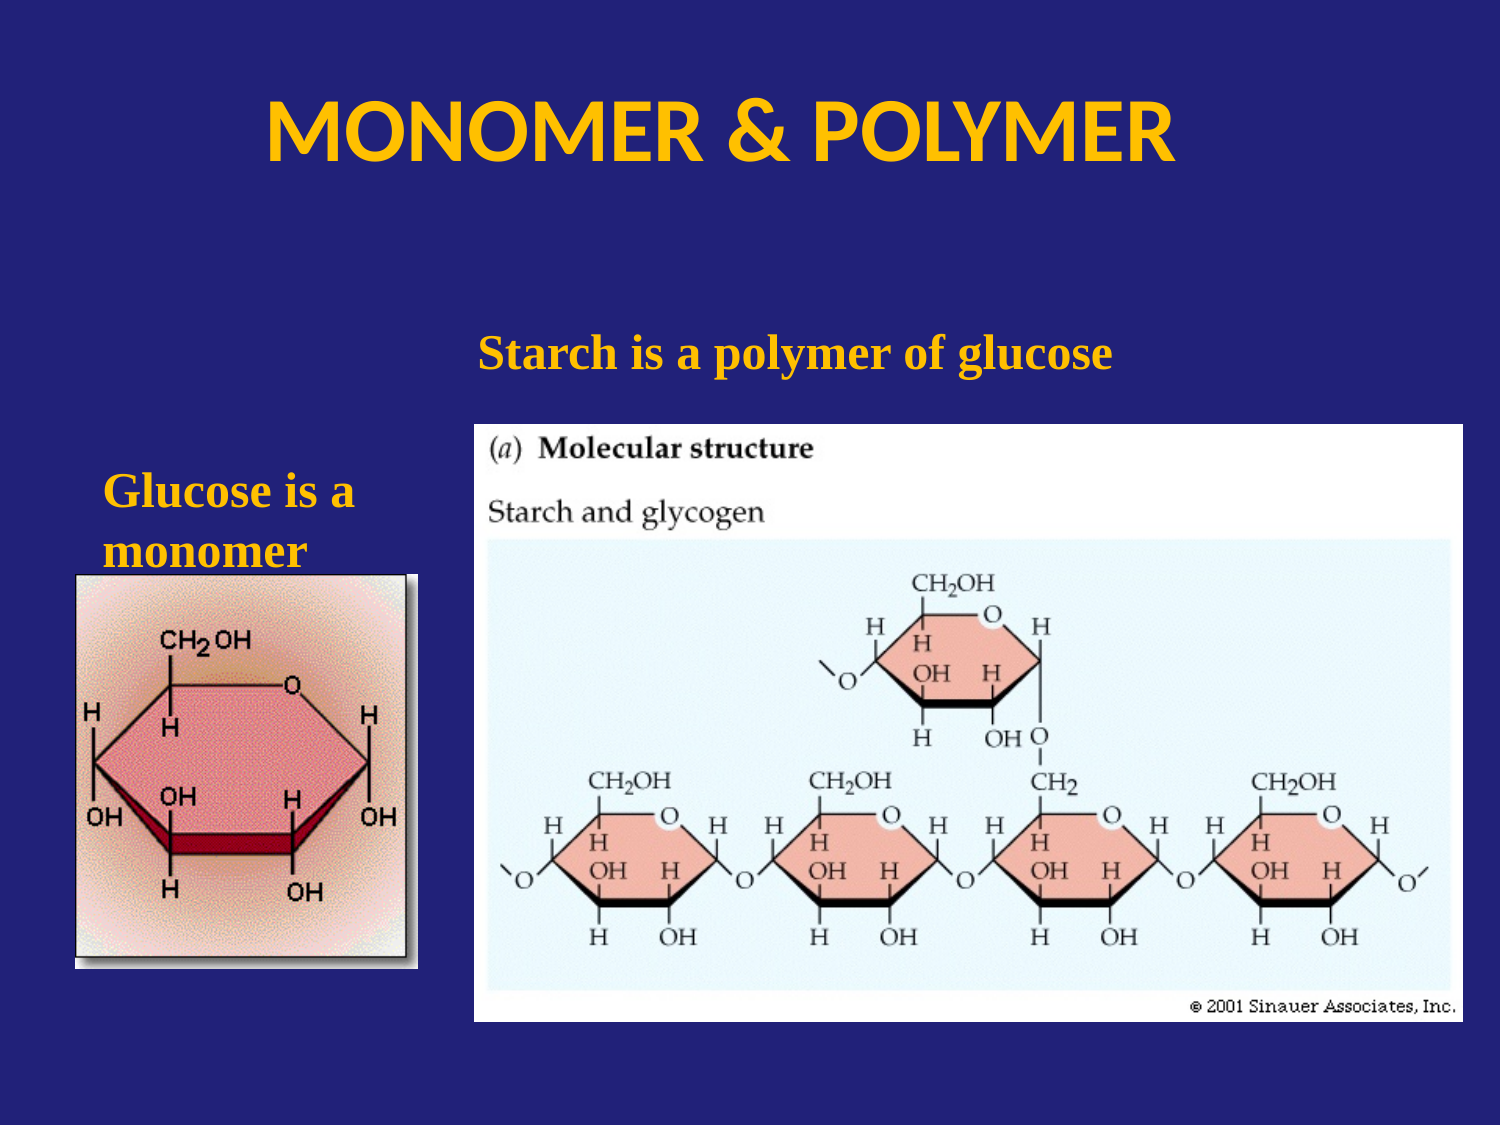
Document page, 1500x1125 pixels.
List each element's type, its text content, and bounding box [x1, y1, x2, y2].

text_box MONOMER & POLYMER [249, 62, 1250, 188]
picture [74, 574, 418, 969]
text_box Starch is a polymer of glucose [462, 312, 1425, 388]
picture [474, 424, 1463, 1023]
text_box Glucose is a monomer [87, 449, 375, 573]
